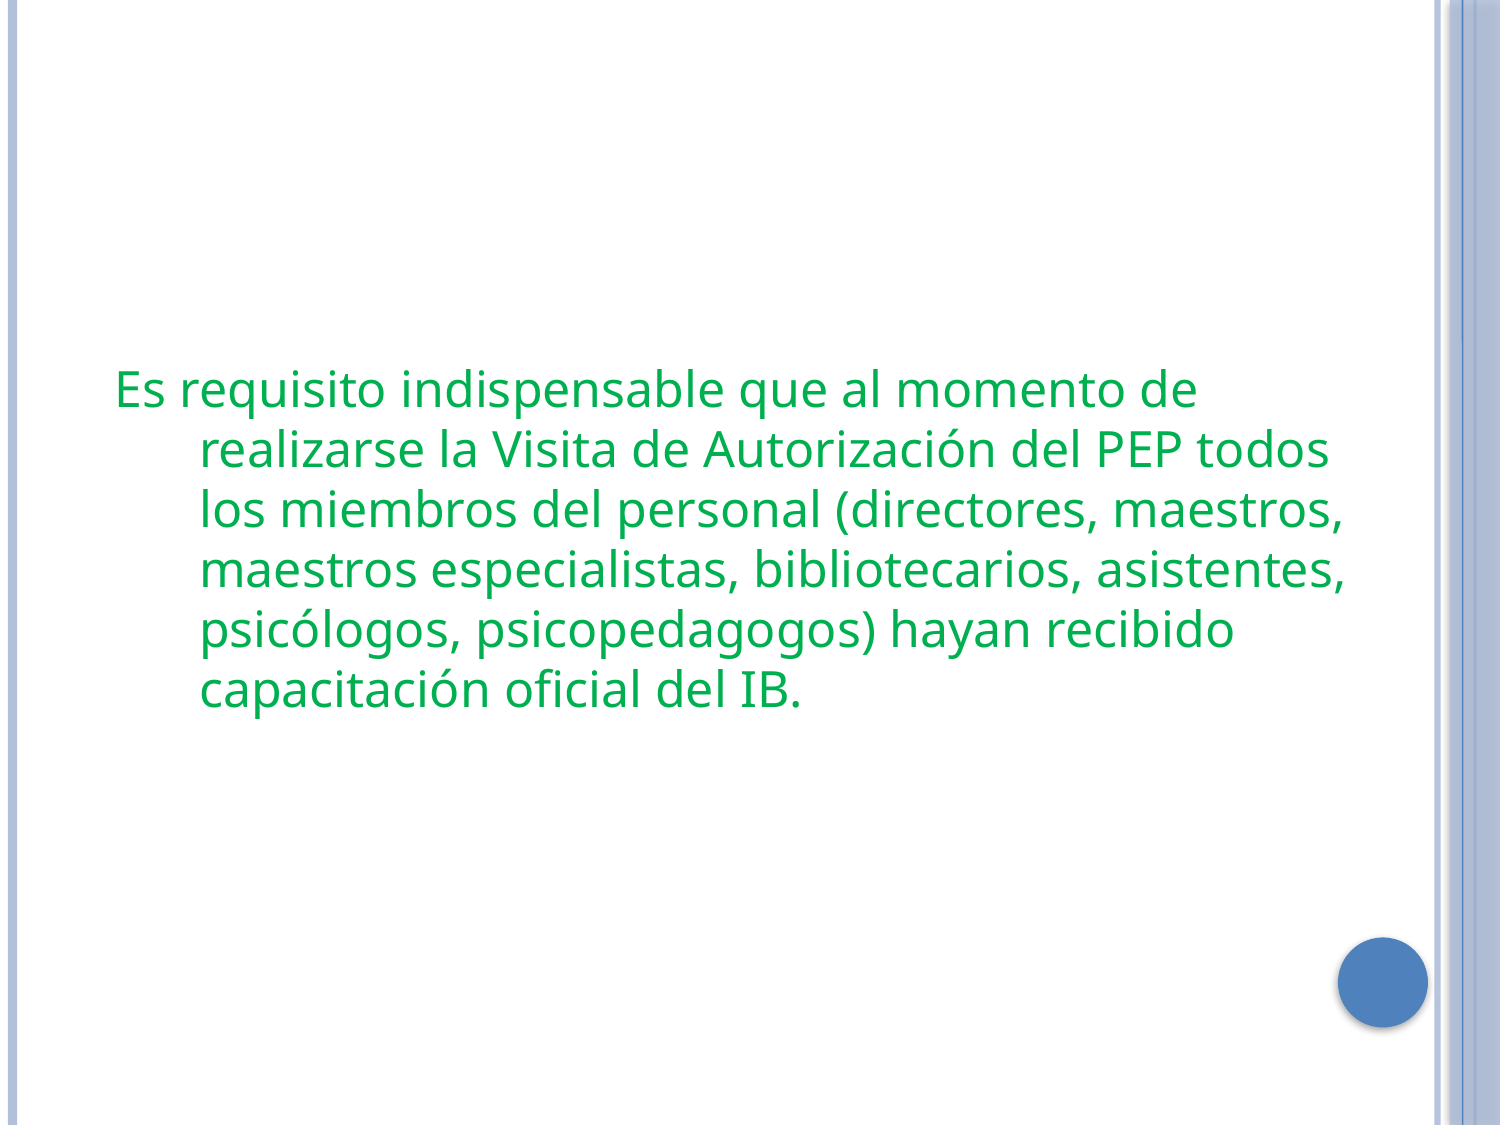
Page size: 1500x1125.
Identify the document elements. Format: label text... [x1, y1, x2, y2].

list Es requisito indispensable que al momento de realizarse la Visita de Autorización del PEP todos los miembros del personal (directores, maestros, maestros especialistas, bibliotecarios, asistentes, psicólogos, psicopedagogos) hayan recibido capacitación oficial del IB. [99, 350, 1413, 1038]
